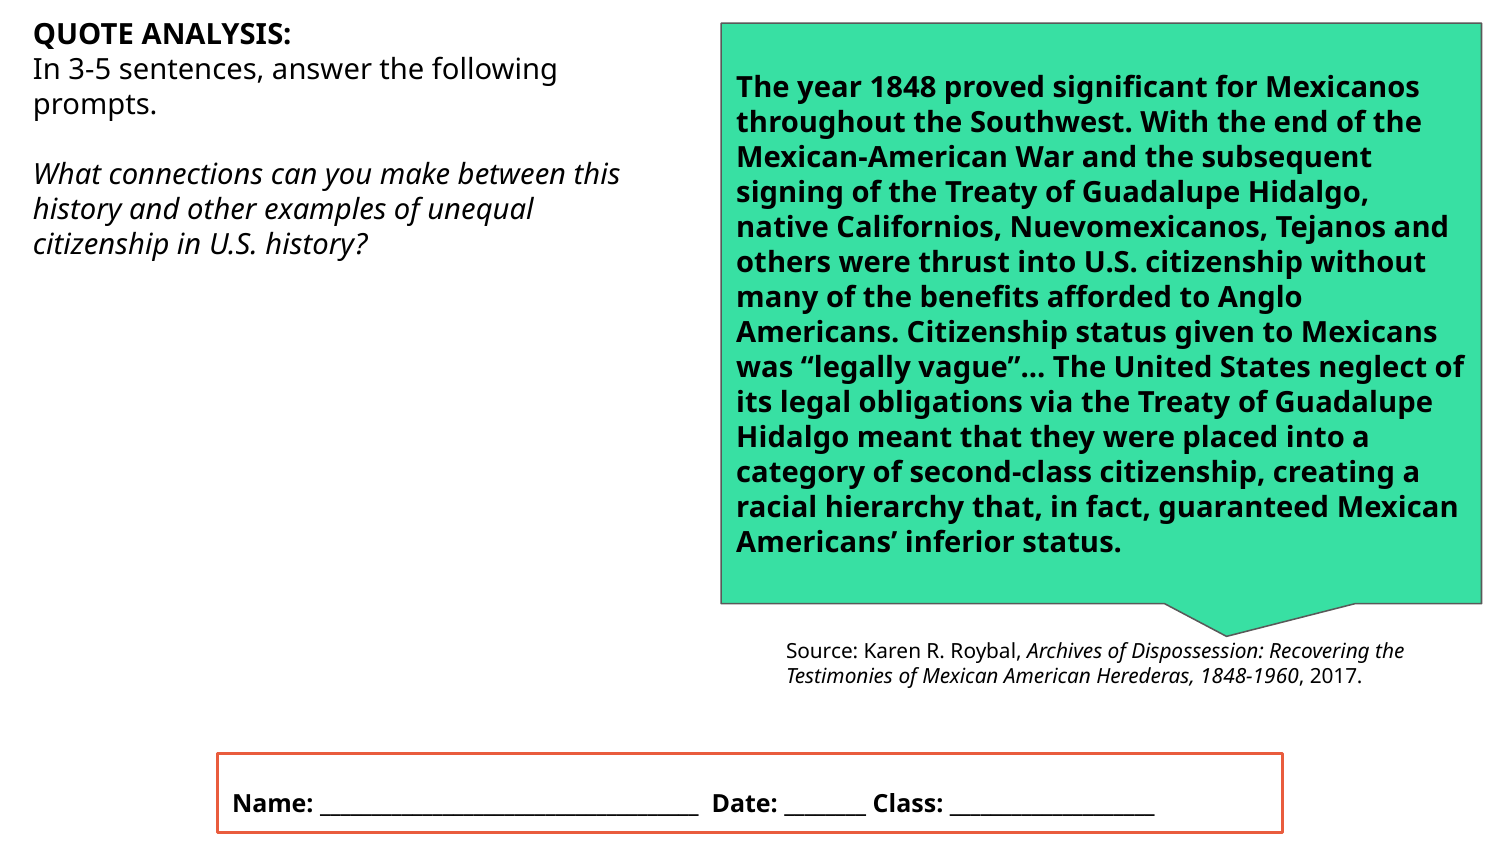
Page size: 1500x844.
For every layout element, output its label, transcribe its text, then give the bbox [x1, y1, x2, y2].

text_box Name: _____________________________________ Date: ________ Class: ____________________ [217, 753, 1283, 833]
text_box Source: Karen R. Roybal, Archives of Dispossession: Recovering the Testimonies of Mexican American Herederas, 1848-1960, 2017. [771, 622, 1446, 703]
text_box QUOTE ANALYSIS: In 3-5 sentences, answer the following prompts. What connections can you make between this history and other examples of unequal citizenship in U.S. history? [21, 9, 654, 573]
text_box The year 1848 proved significant for Mexicanos throughout the Southwest. With the end of the Mexican-American War and the subsequent signing of the Treaty of Guadalupe Hidalgo, native Californios, Nuevomexicanos, Tejanos and others were thrust into U.S. citizenship without many of the benefits afforded to Anglo Americans. Citizenship status given to Mexicans was “legally vague”... The United States neglect of its legal obligations via the Treaty of Guadalupe Hidalgo meant that they were placed into a category of second-class citizenship, creating a racial hierarchy that, in fact, guaranteed Mexican Americans’ inferior status. [721, 23, 1482, 622]
